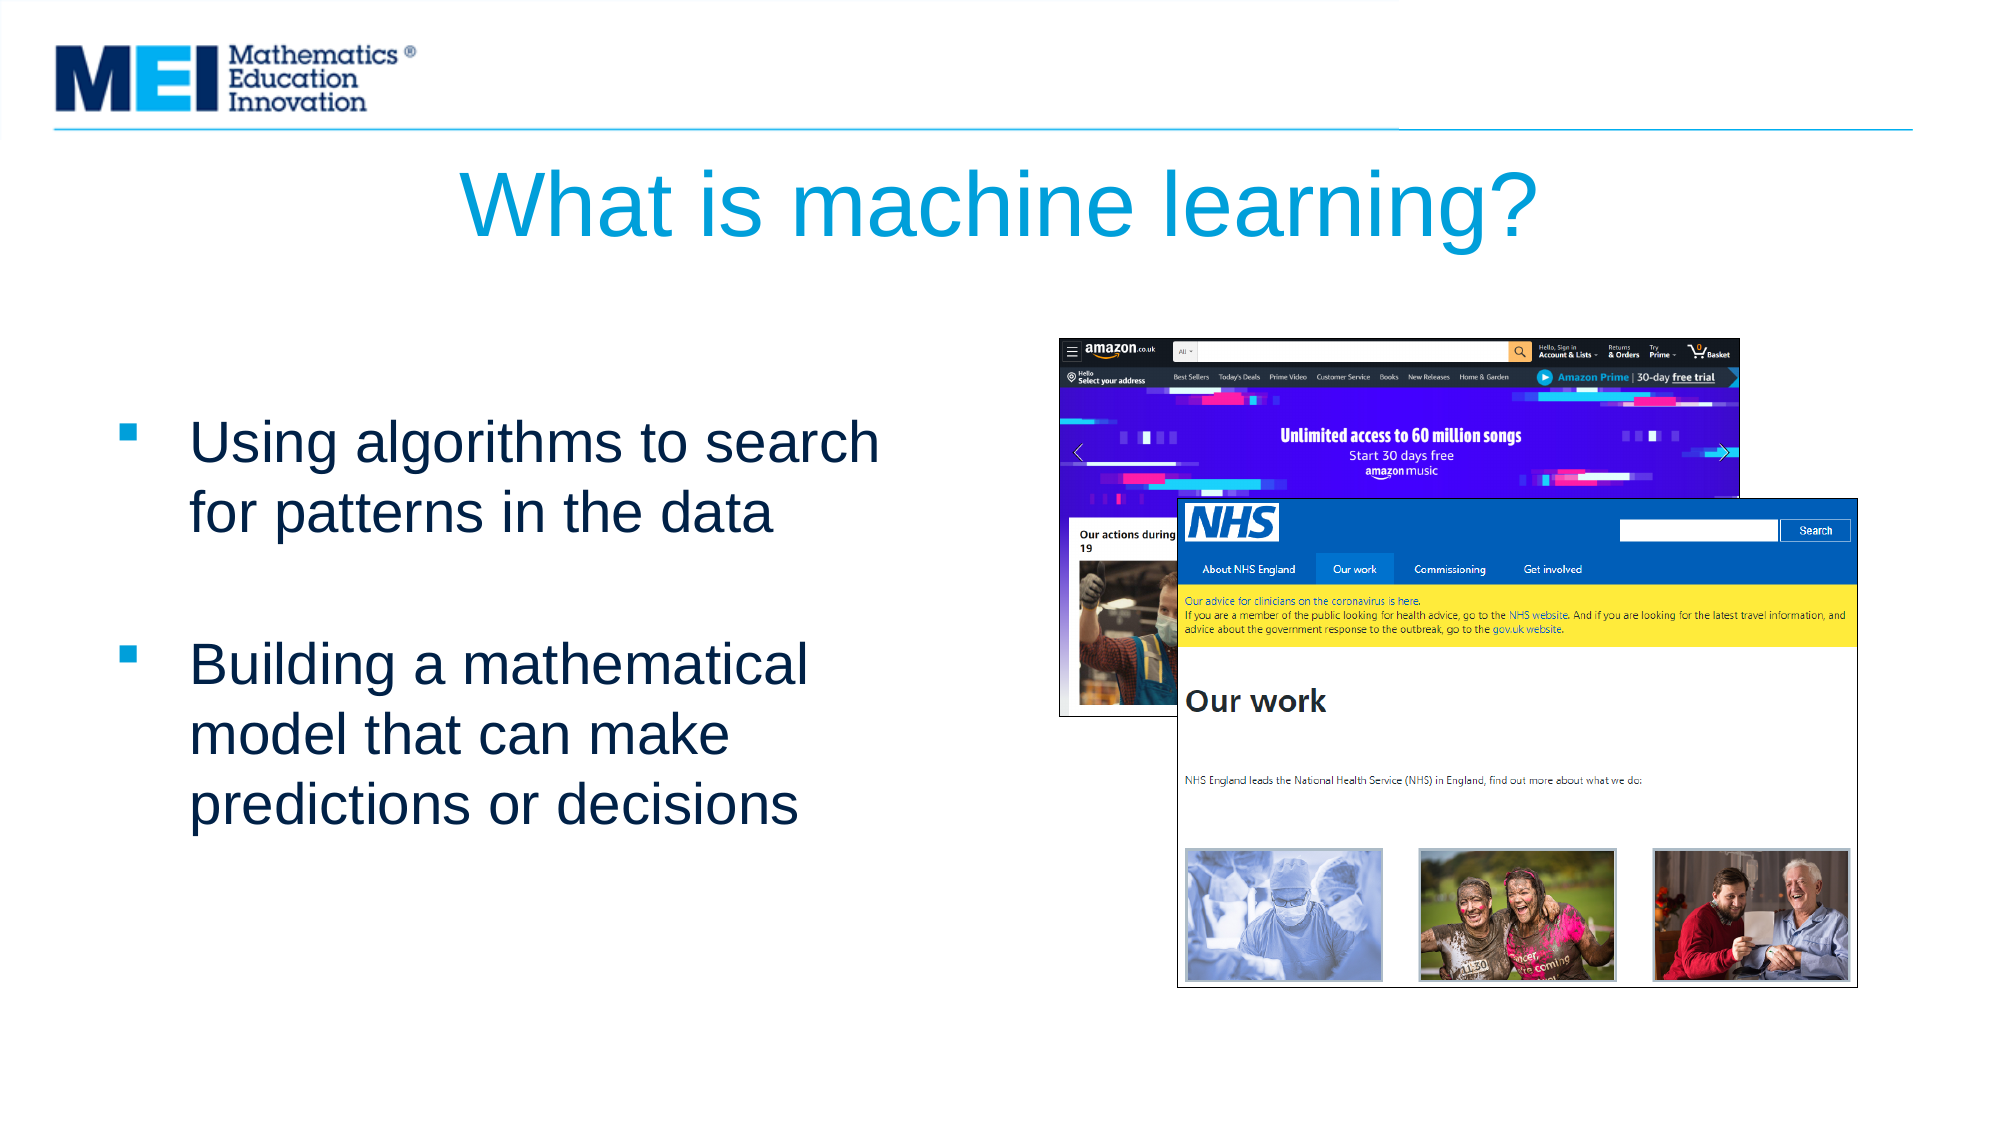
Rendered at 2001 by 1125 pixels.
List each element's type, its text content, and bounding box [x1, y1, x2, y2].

list Using algorithms to search for patterns in the data Building a mathematical model that can make predictions or decisions [99, 397, 906, 1005]
picture [1058, 337, 1859, 988]
title What is machine learning? [99, 137, 1900, 233]
picture [0, 0, 2000, 140]
